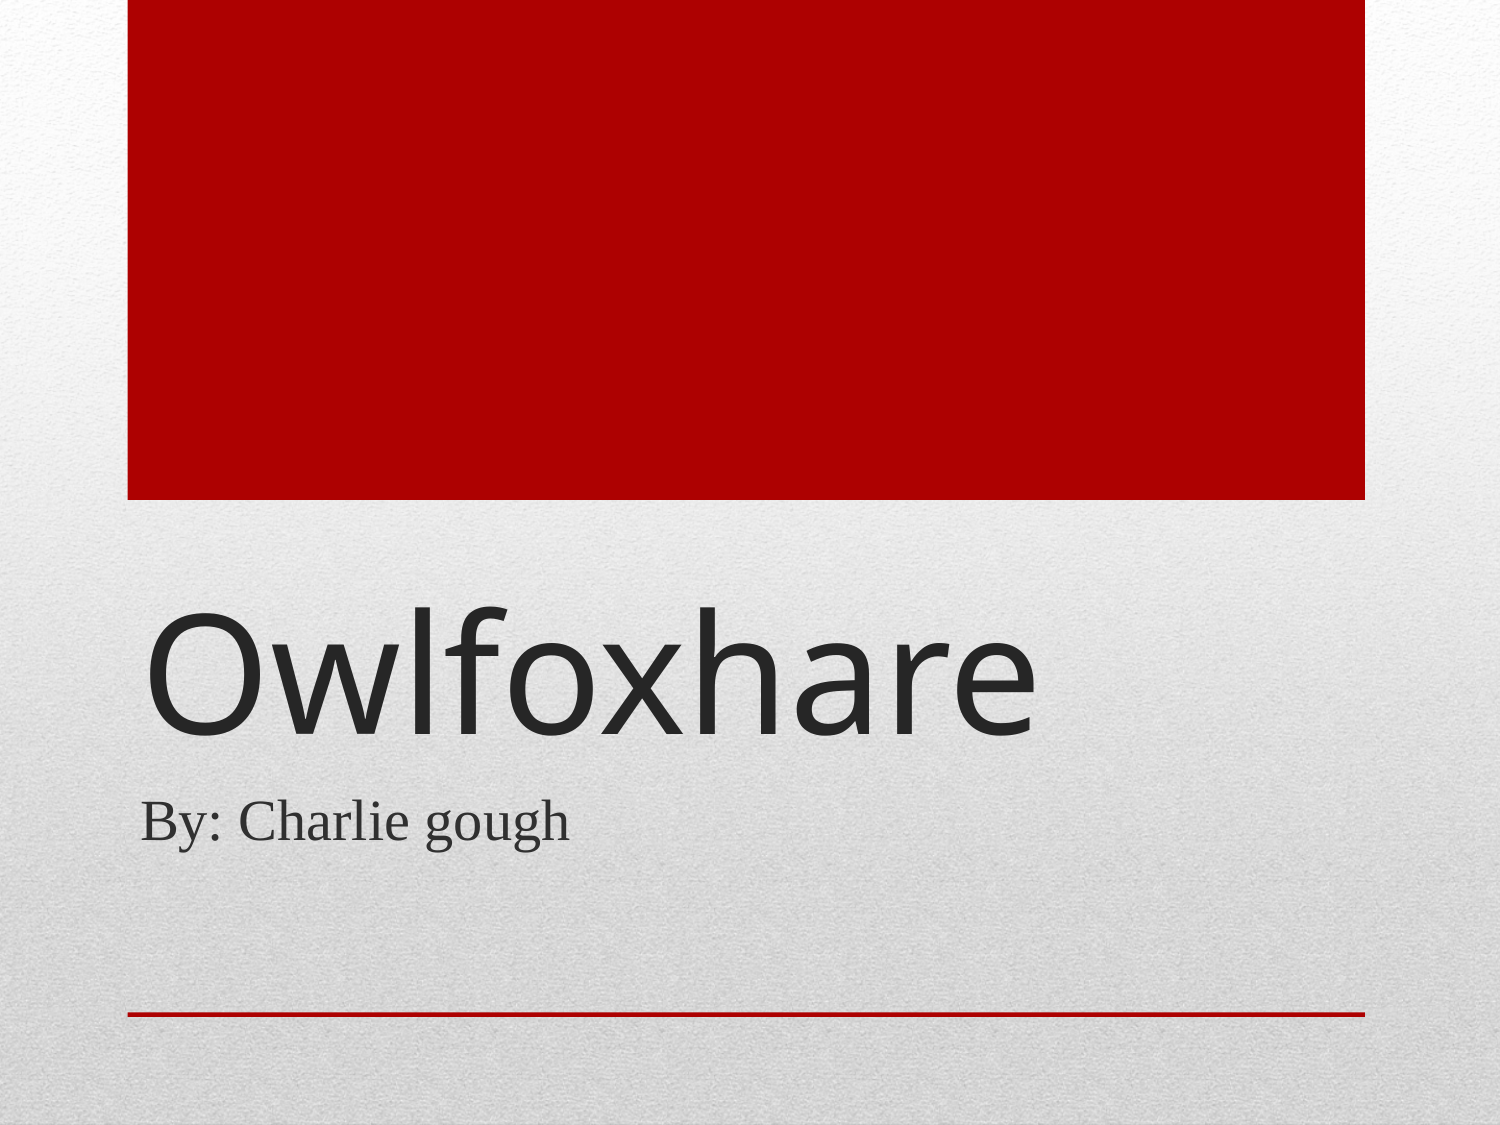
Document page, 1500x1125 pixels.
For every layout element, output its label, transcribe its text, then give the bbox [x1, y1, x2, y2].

subtitle By: Charlie gough [125, 774, 1250, 938]
title Owlfoxhare [125, 525, 1363, 775]
